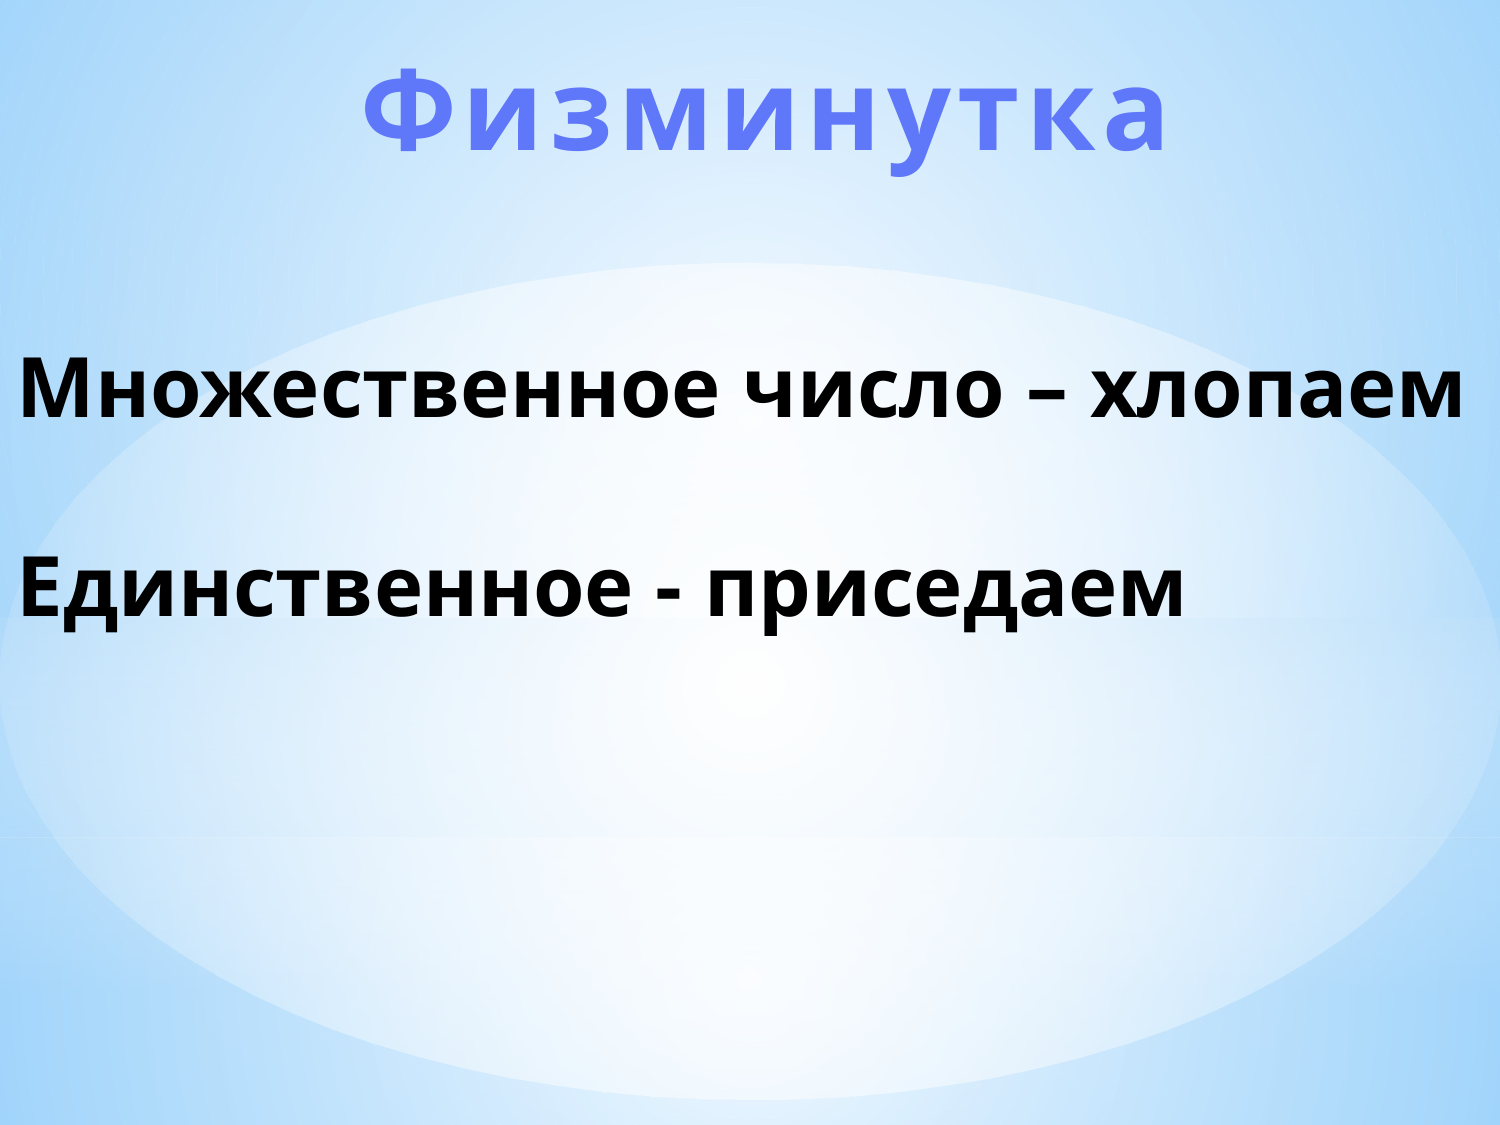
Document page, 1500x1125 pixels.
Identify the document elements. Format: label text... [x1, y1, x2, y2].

text_box Множественное число – хлопаем Единственное - приседаем [1, 326, 1483, 641]
text_box Физминутка [344, 30, 1186, 181]
